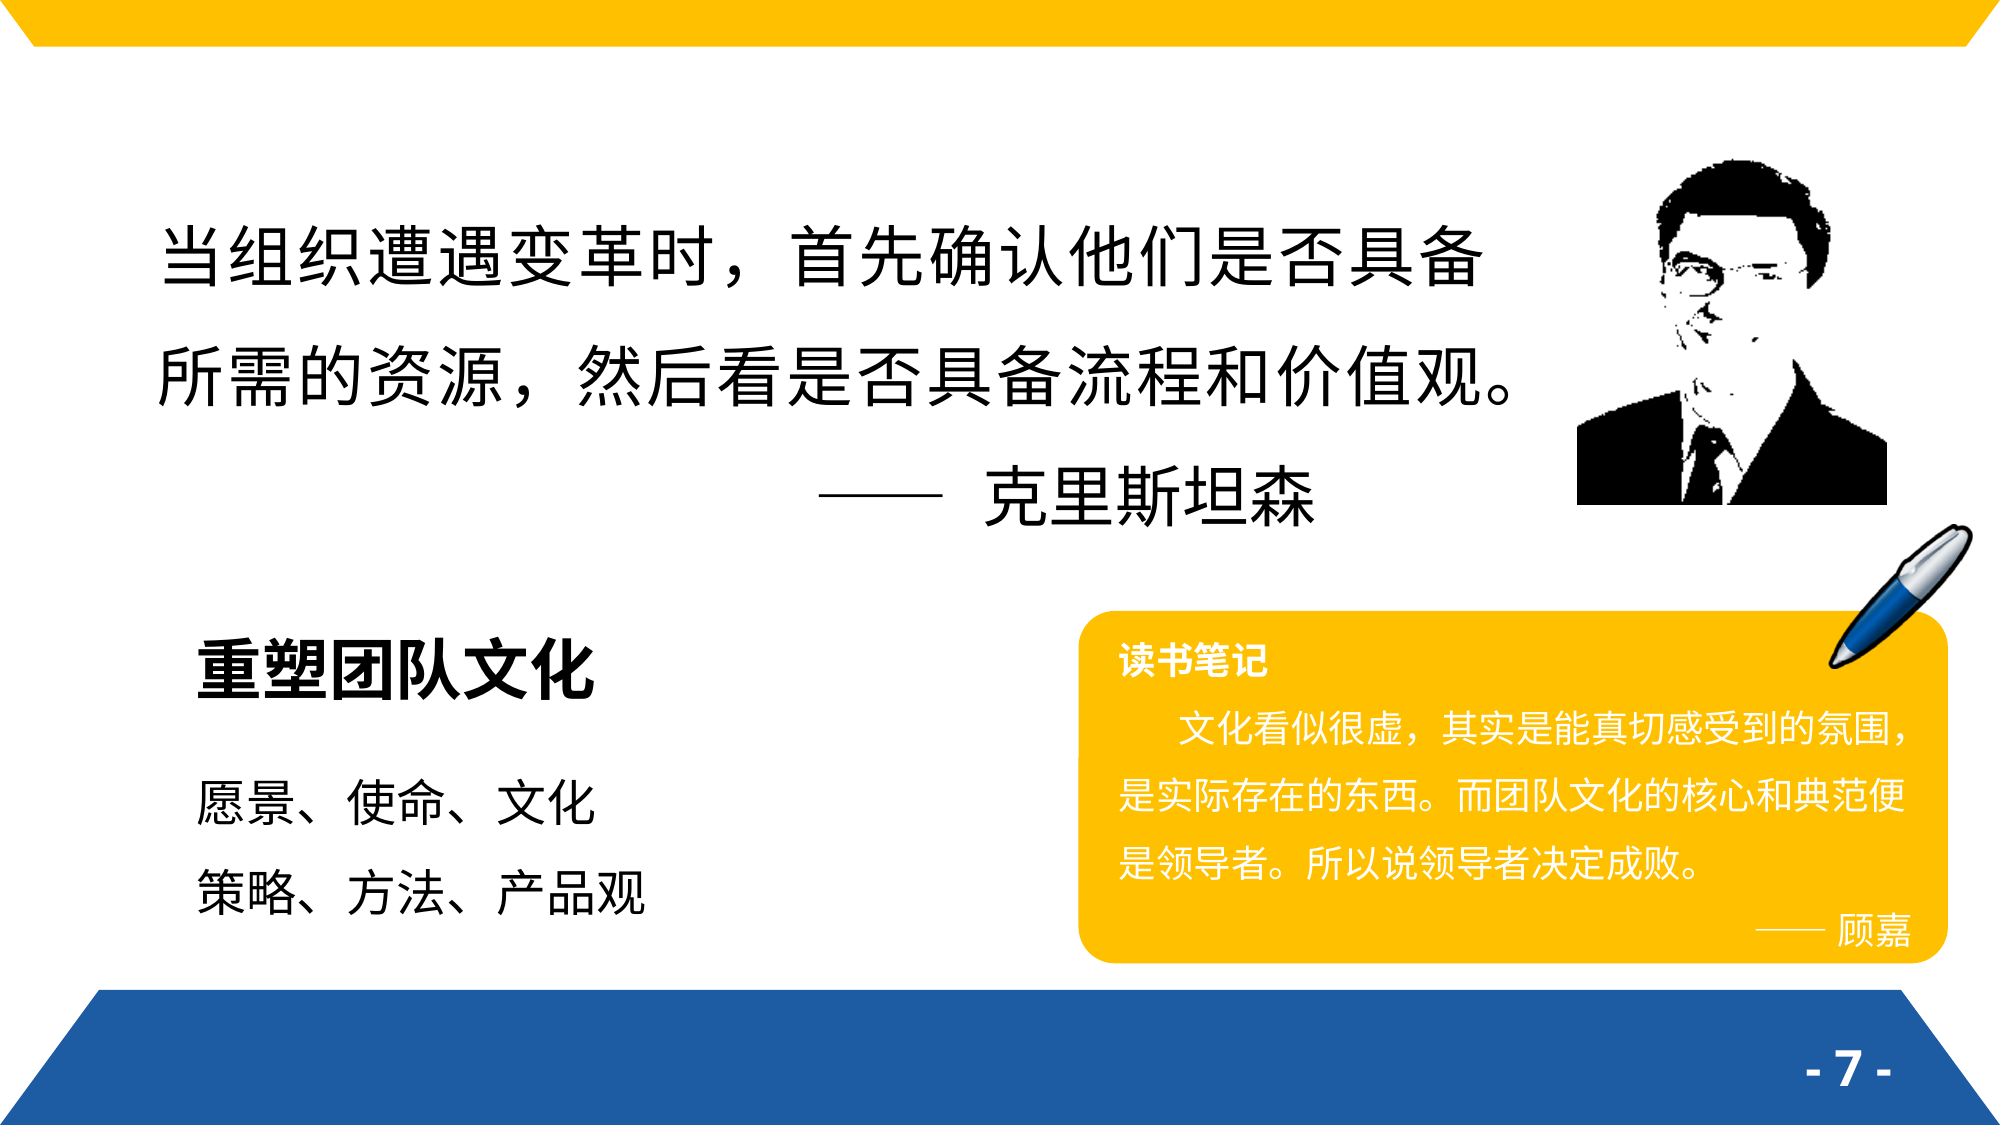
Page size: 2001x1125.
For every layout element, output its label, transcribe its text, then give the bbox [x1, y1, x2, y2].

text_box [0, 988, 2000, 1125]
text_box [1078, 610, 1948, 964]
text_box 重塑团队文化 [181, 620, 612, 715]
text_box [0, 0, 2000, 48]
text_box - 7 - [1790, 1029, 1907, 1105]
picture [1828, 524, 1973, 669]
picture [1577, 142, 1887, 505]
text_box 愿景、使命、文化 策略、方法、产品观 [181, 733, 662, 929]
text_box 当组织遭遇变革时，首先确认他们是否具备所需的资源，然后看是否具备流程和价值观。 —— 克里斯坦森 [142, 167, 1500, 542]
